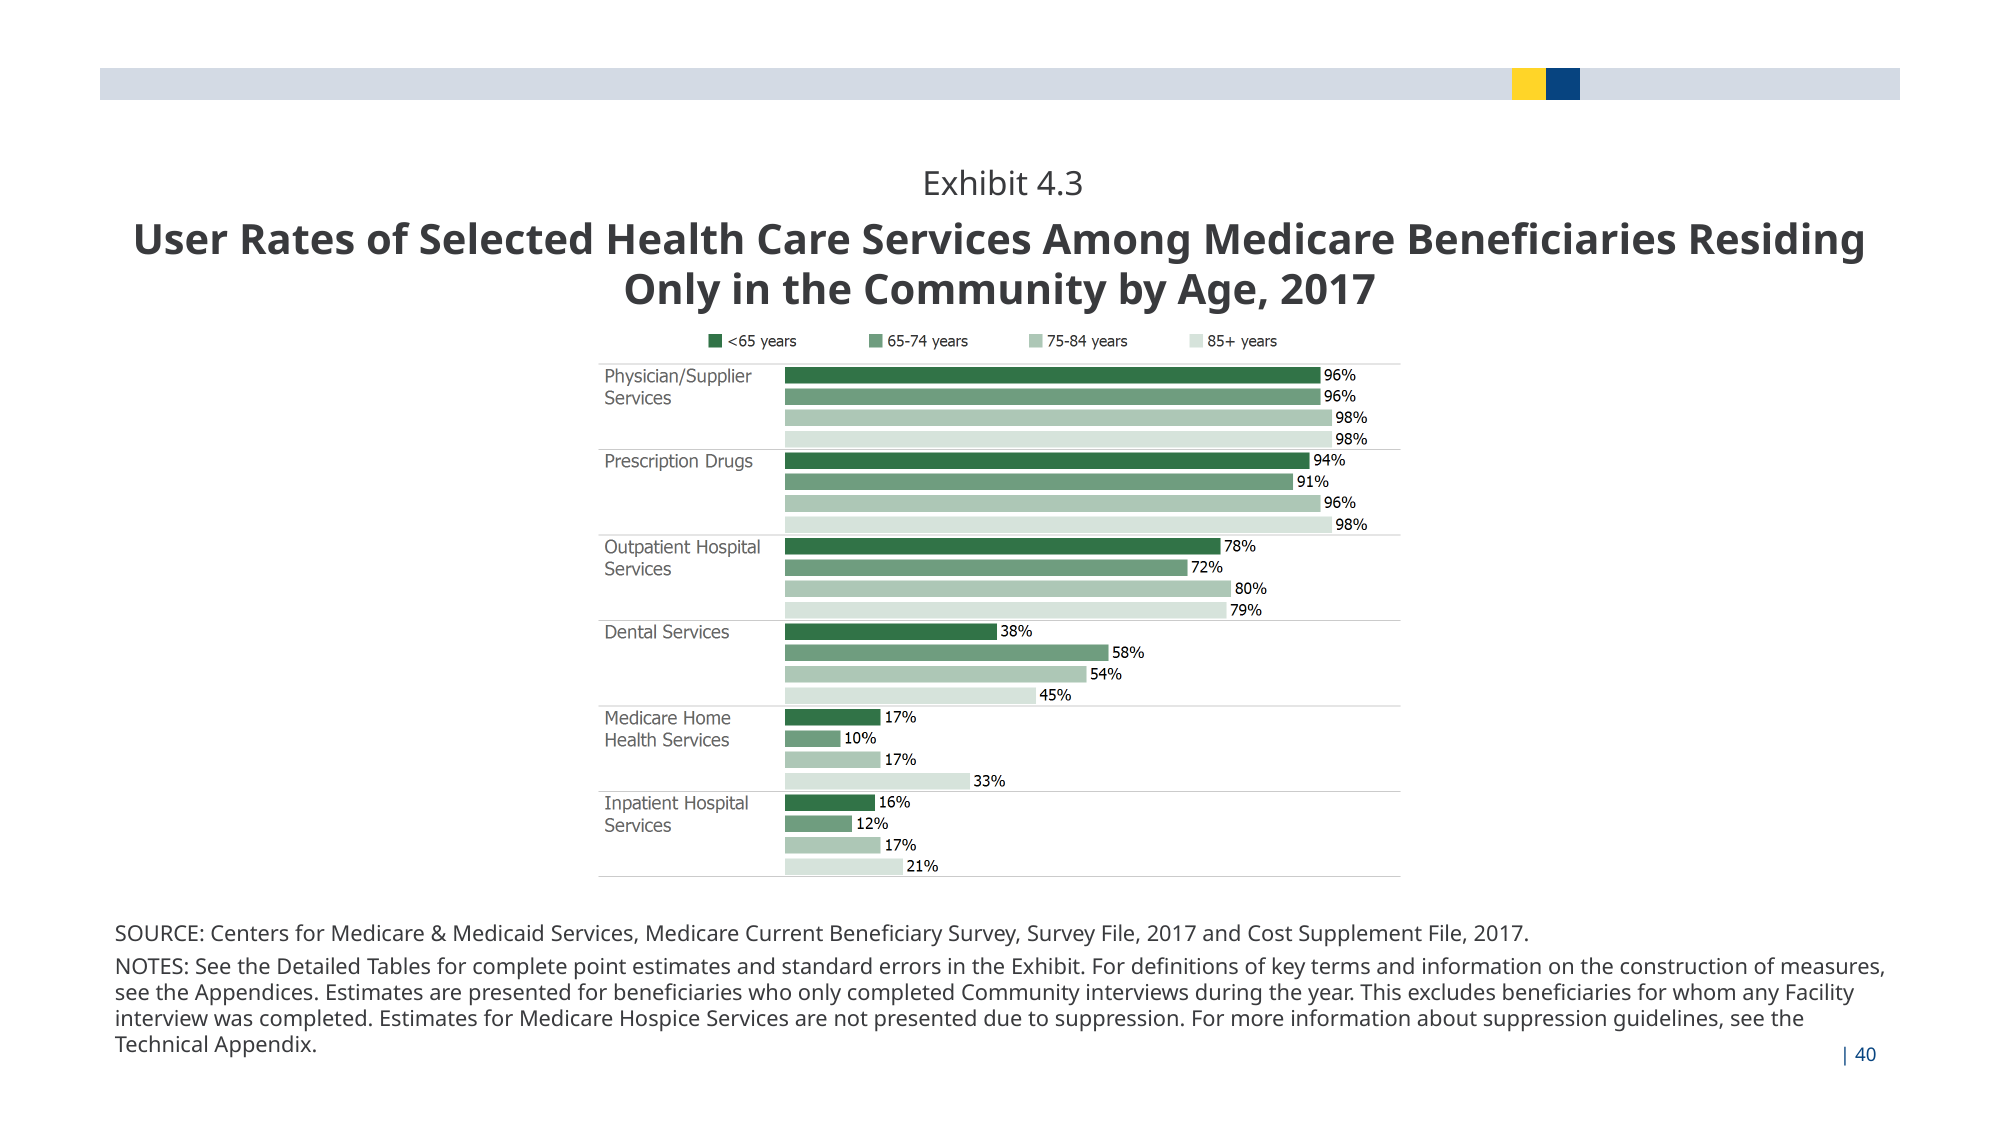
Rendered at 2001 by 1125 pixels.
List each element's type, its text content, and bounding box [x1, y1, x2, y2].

list SOURCE: Centers for Medicare & Medicaid Services, Medicare Current Beneficiary Survey, Survey File, 2017 and Cost Supplement File, 2017. NOTES: See the Detailed Tables for complete point estimates and standard errors in the Exhibit. For definitions of key terms and information on the construction of measures, see the Appendices. Estimates are presented for beneficiaries who only completed Community interviews during the year. This excludes beneficiaries for whom any Facility interview was completed. Estimates for Medicare Hospice Services are not presented due to suppression. For more information about suppression guidelines, see the Technical Appendix. [99, 912, 1900, 1100]
picture [587, 321, 1413, 892]
list User Rates of Selected Health Care Services Among Medicare Beneficiaries Residing Only in the Community by Age, 2017 [99, 213, 1900, 300]
title Exhibit 4.3 [99, 154, 1900, 213]
